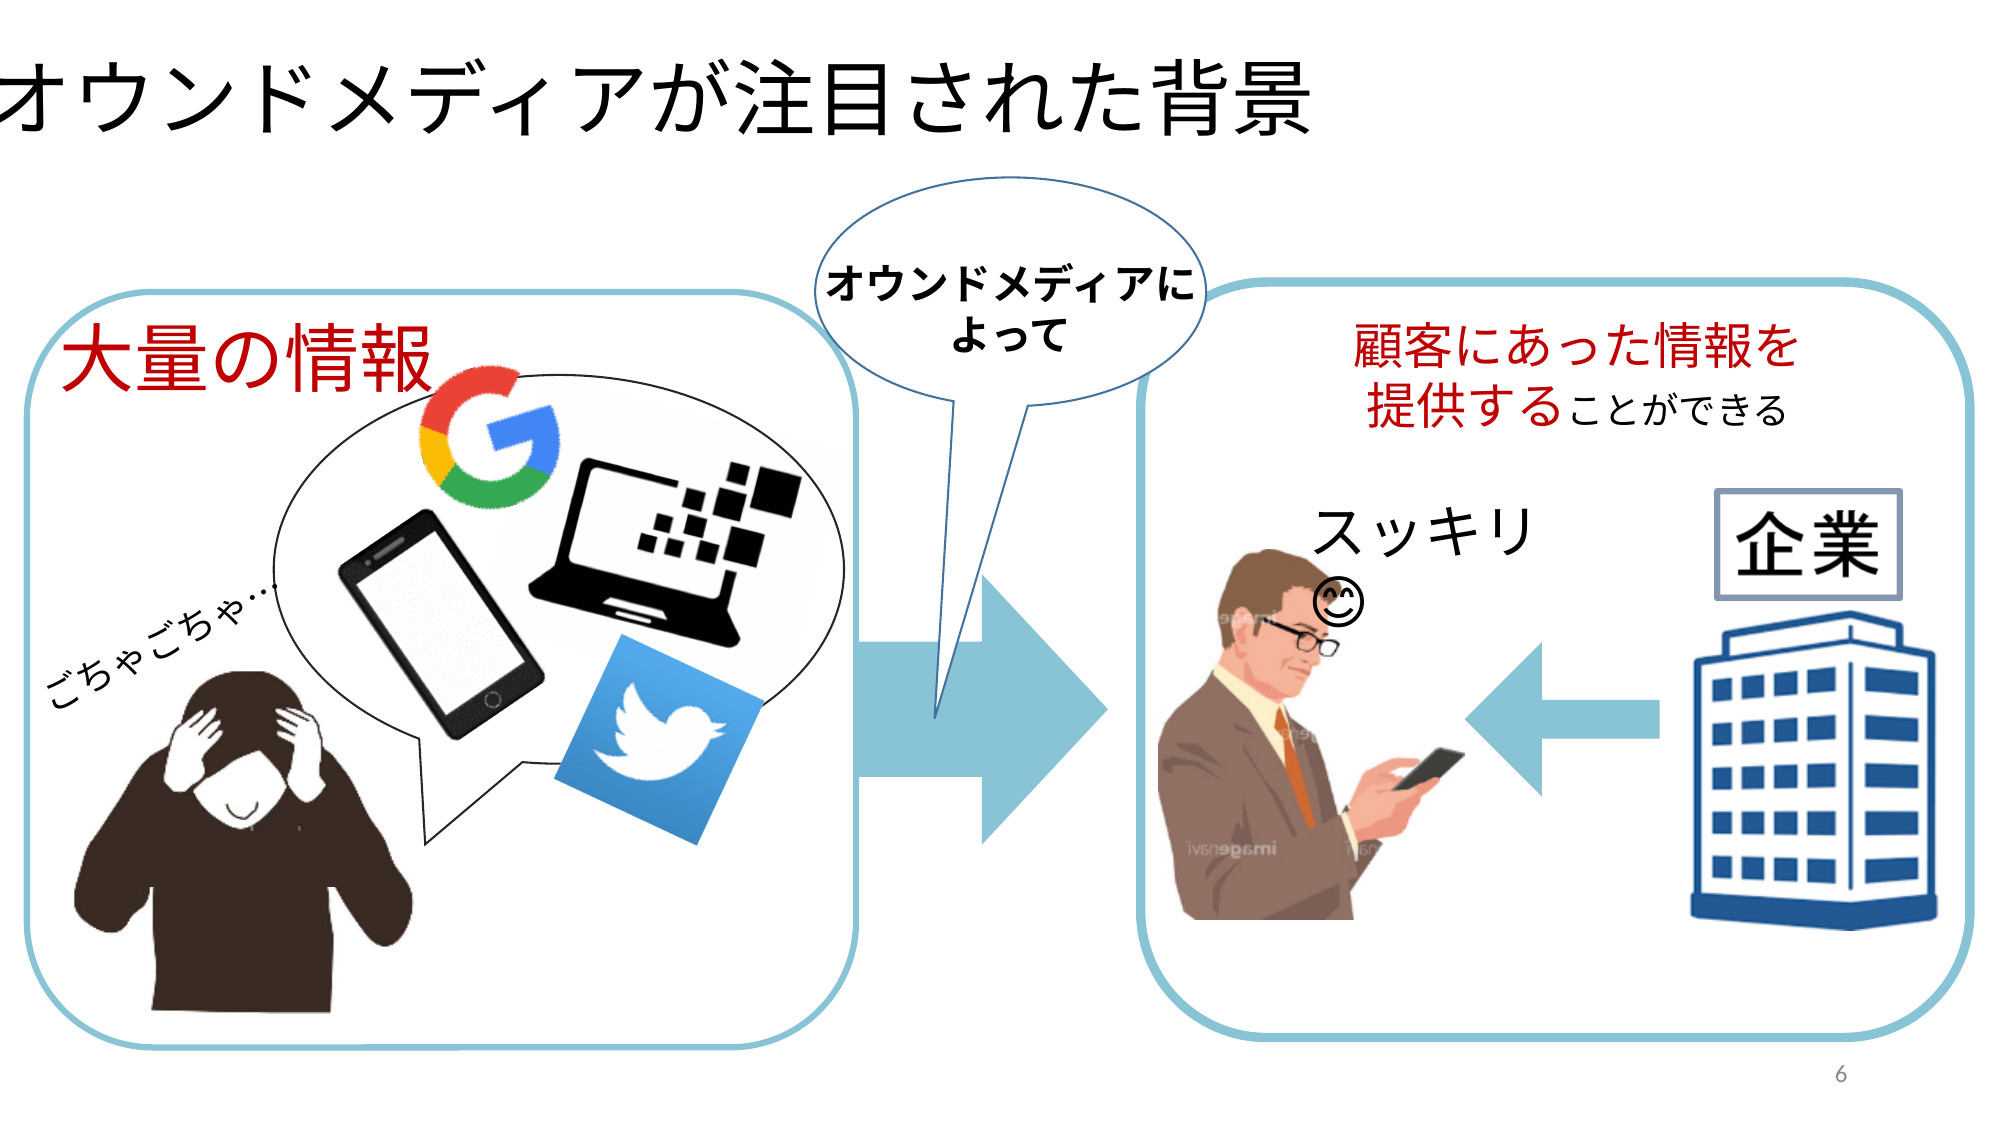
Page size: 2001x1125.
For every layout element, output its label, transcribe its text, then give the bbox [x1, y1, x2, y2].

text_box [800, 177, 1221, 407]
text_box [860, 571, 1110, 848]
text_box オウンドメディアが注目された背景 [0, 38, 1330, 154]
slide_number 6 [1412, 1042, 1863, 1103]
text_box ごちゃごちゃ… [18, 675, 26, 695]
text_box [26, 291, 857, 1048]
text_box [1140, 282, 1970, 1038]
